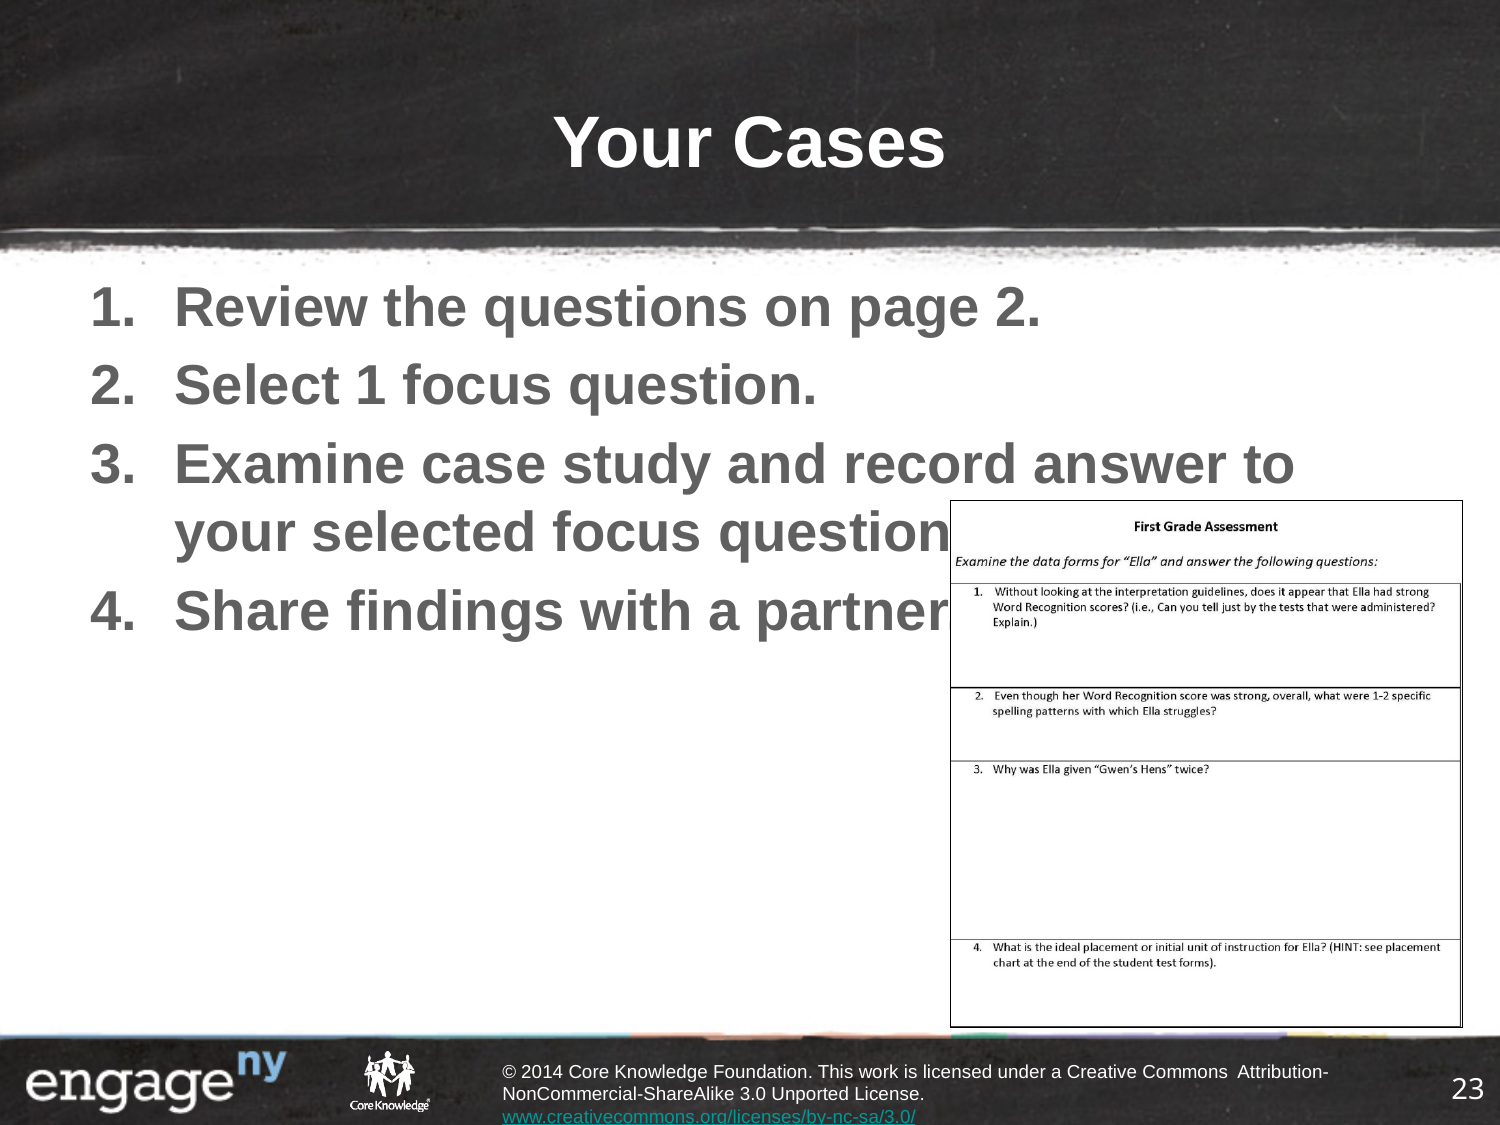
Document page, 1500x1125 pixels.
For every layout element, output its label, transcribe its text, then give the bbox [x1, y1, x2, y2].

title Your Cases [75, 45, 1425, 233]
list Review the questions on page 2. Select 1 focus question. Examine case study and record answer to your selected focus question Share findings with a partner. [75, 262, 1425, 1005]
slide_number 23 [1337, 1062, 1500, 1113]
picture [0, 0, 1500, 293]
picture [0, 499, 1500, 1125]
